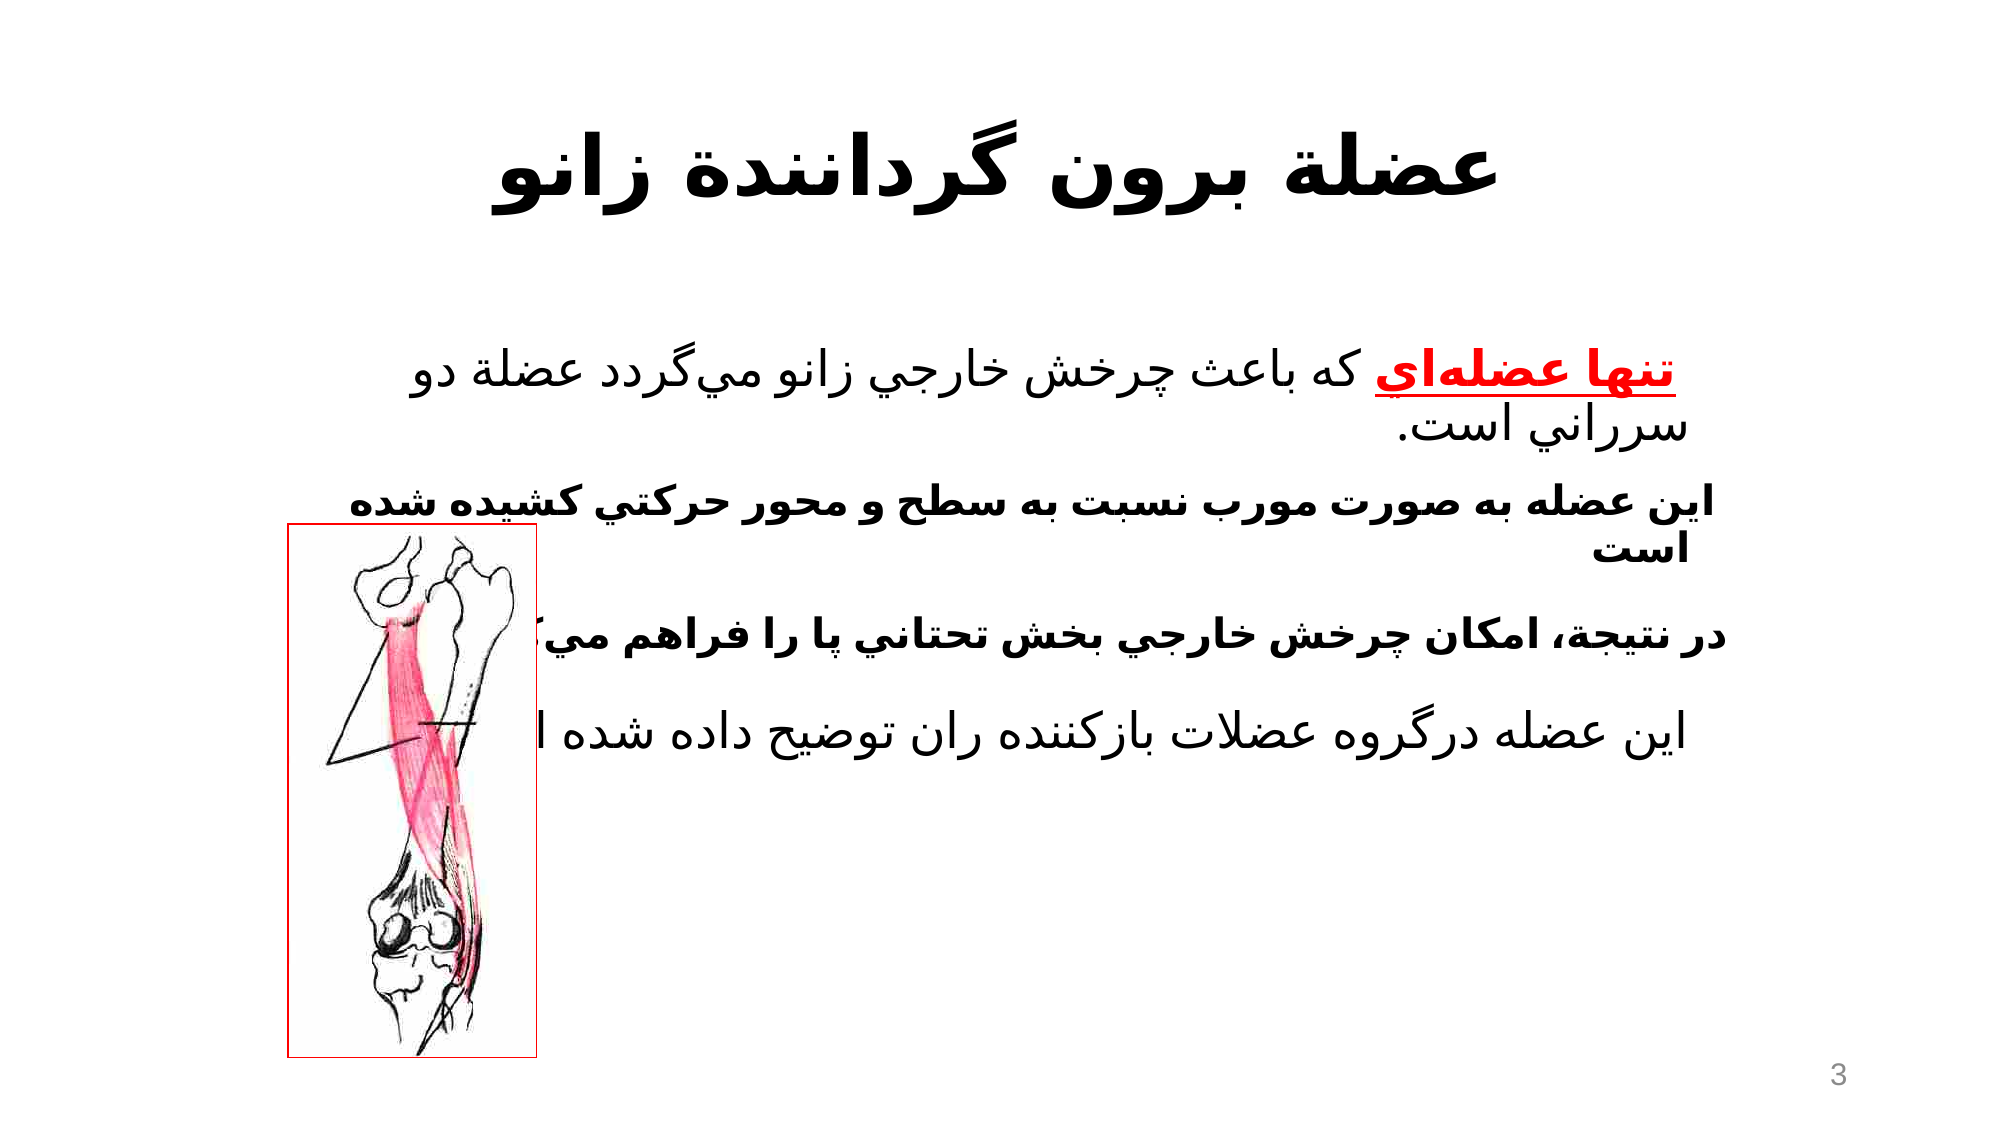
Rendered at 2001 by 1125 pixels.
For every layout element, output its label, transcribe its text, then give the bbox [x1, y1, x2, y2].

slide_number 3 [1412, 1042, 1863, 1103]
title عضلة برون‎ گردانندة زانو [137, 59, 1863, 278]
picture [288, 524, 536, 1057]
list تنها عضله‌اي كه باعث چرخش خارجي زانو مي‌گردد عضلة دو سرراني است. این عضله به صورت مورب نسبت به سطح و محور حركتي كشيده شده است در نتيجة، امكان چرخش خارجي بخش تحتاني پا را فراهم مي‌كند. این عضله درگروه عضلات بازکننده ران توضیح داده شده است. [291, 255, 1744, 998]
